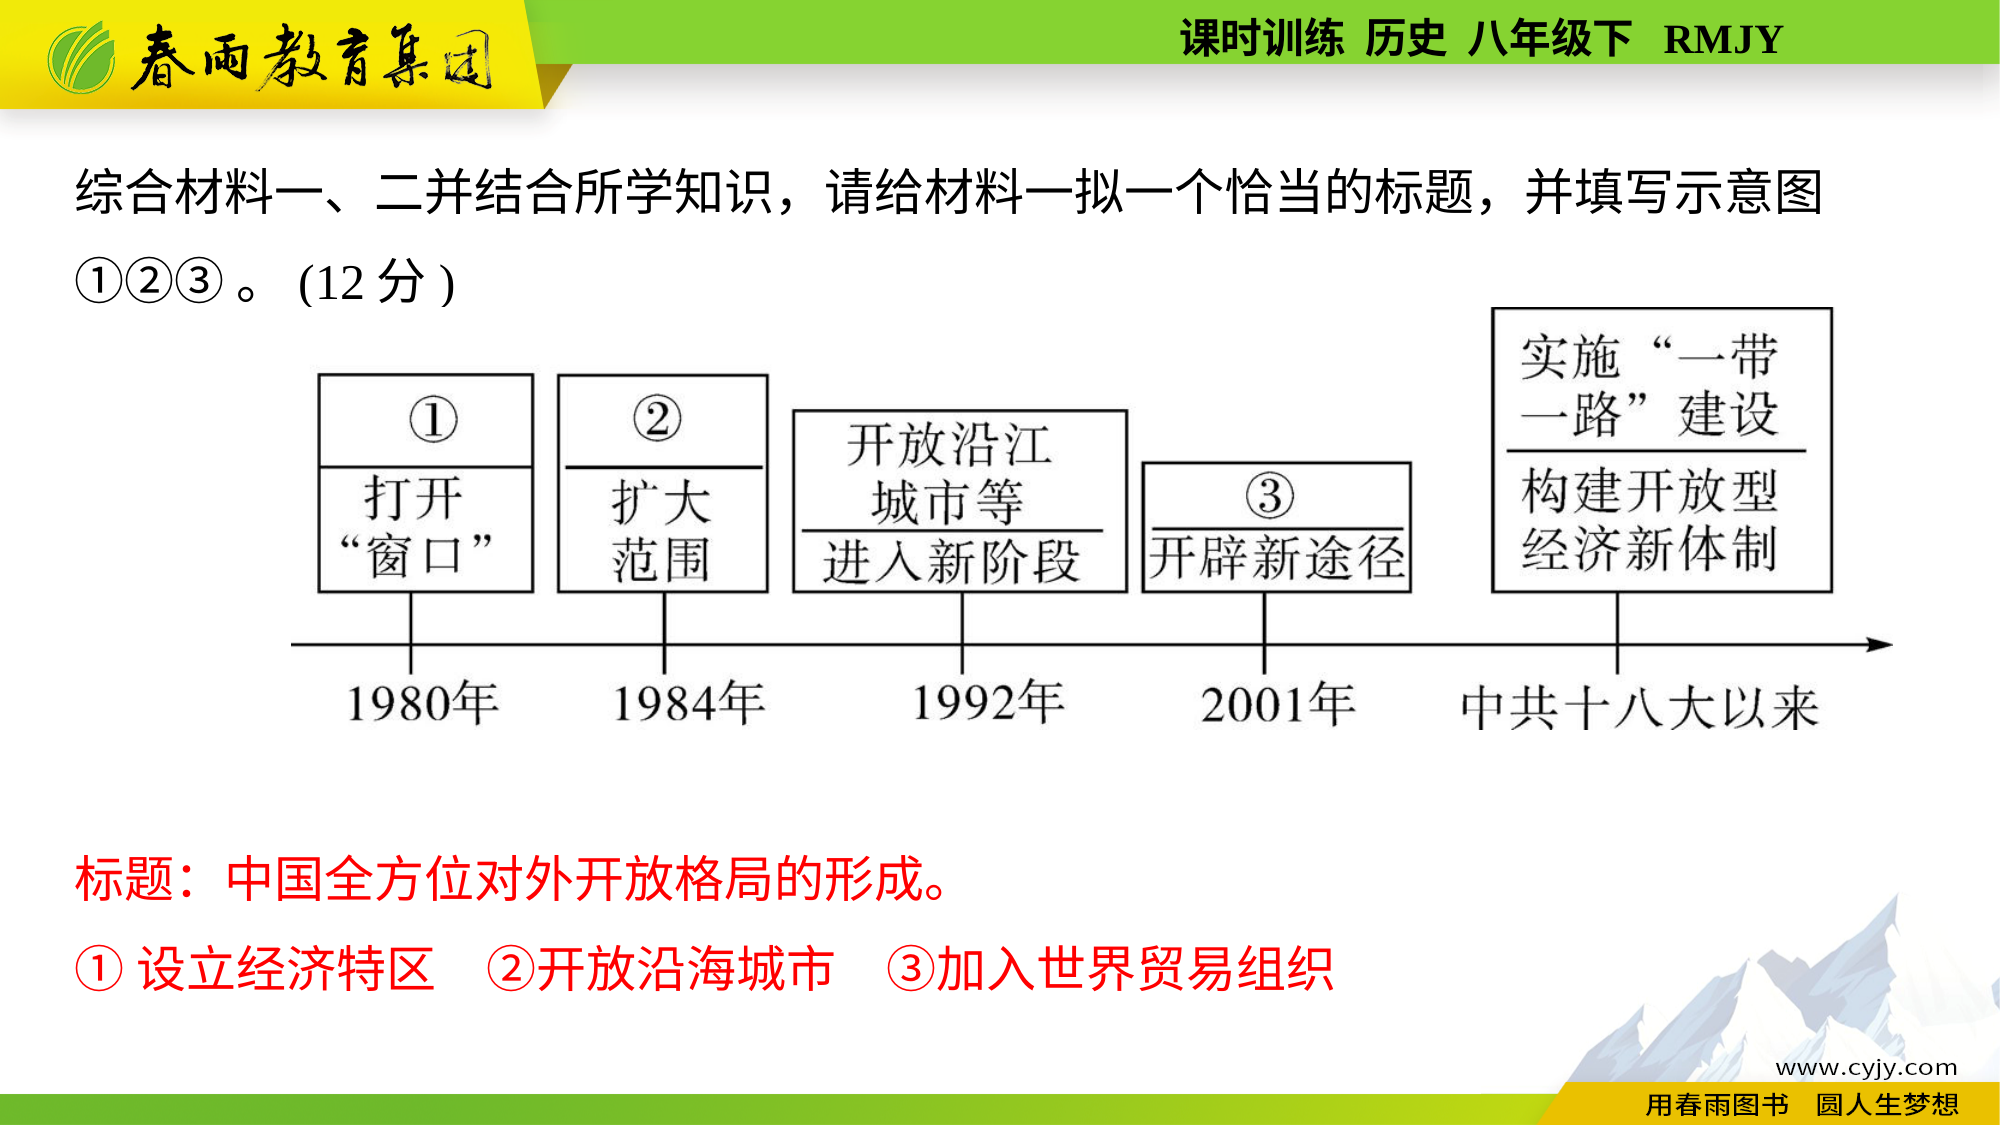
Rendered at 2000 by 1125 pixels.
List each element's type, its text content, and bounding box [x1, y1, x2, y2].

text_box 标题：中国全方位对外开放格局的形成。 ①设立经济特区 ②开放沿海城市 ③加入世界贸易组织 [59, 810, 1944, 1006]
list 综合材料一、二并结合所学知识，请给材料一拟一个恰当的标题，并填写示意图 ①②③。(12分) [59, 122, 1944, 308]
picture [0, 0, 2000, 1125]
